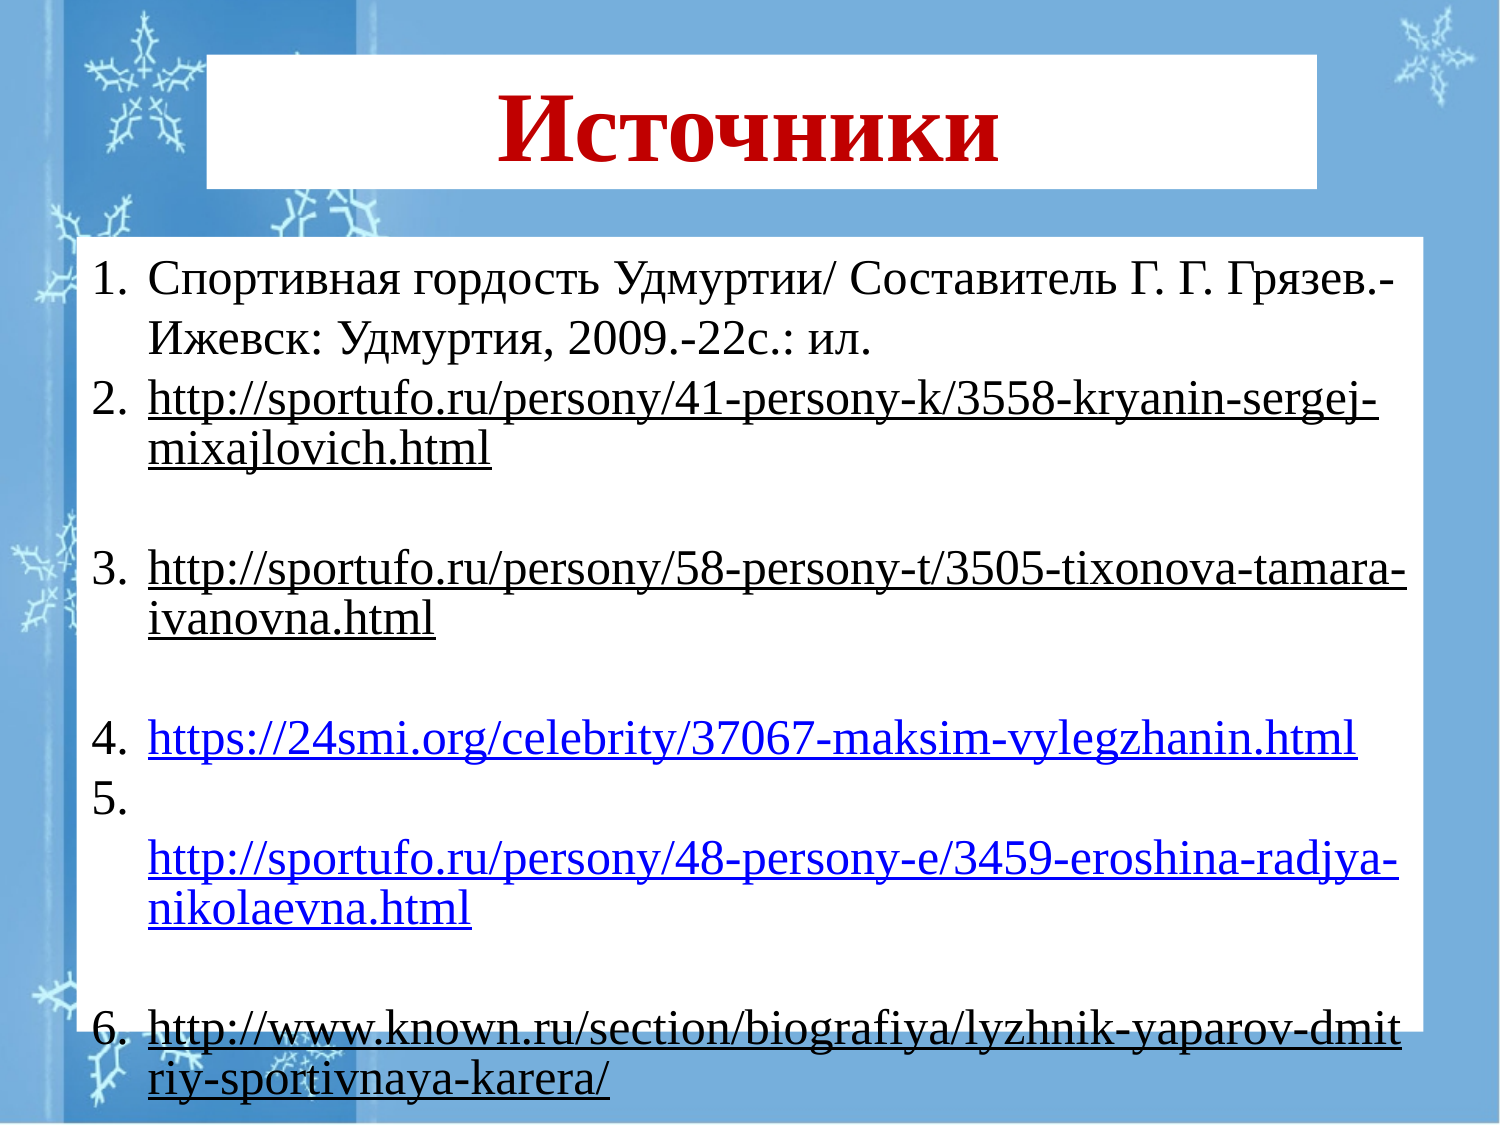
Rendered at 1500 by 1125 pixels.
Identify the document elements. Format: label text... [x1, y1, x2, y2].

text_box Источники [206, 54, 1317, 190]
text_box Спортивная гордость Удмуртии/ Составитель Г. Г. Грязев.- Ижевск: Удмуртия, 2009.-22с.: ил. http://sportufo.ru/persony/41-persony-k/3558-kryanin-sergej-mixajlovich.html http://sportufo.ru/persony/58-persony-t/3505-tixonova-tamara-ivanovna.html https://24smi.org/celebrity/37067-maksim-vylegzhanin.html http://sportufo.ru/persony/48-persony-e/3459-eroshina-radjya-nikolaevna.html http://www.known.ru/section/biografiya/lyzhnik-yaparov-dmitriy-sportivnaya-karera/ https://udmurt.media/articles/sport/29181/ [76, 236, 1424, 1032]
picture [0, 0, 1500, 1125]
